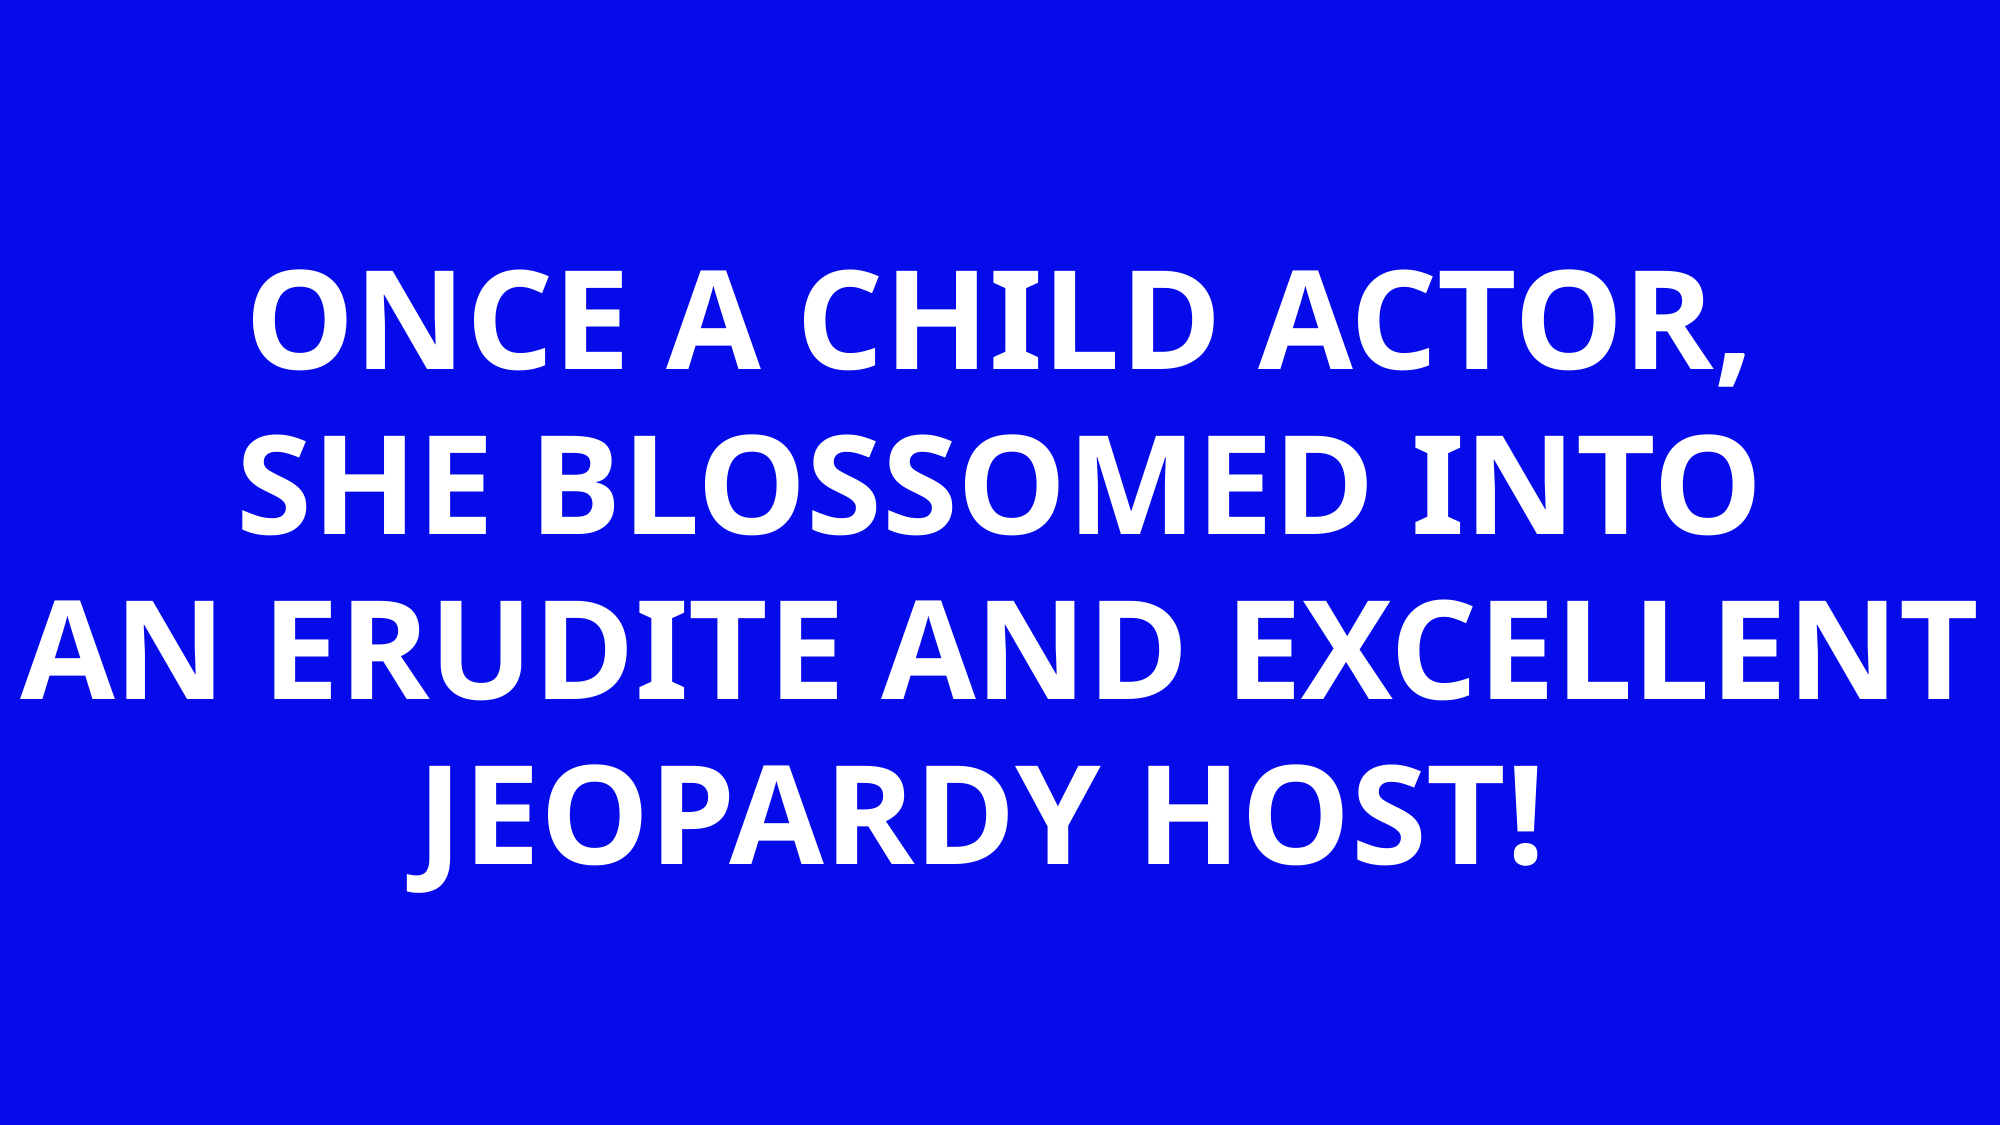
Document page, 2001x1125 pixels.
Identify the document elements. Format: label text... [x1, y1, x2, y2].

text_box ONCE A CHILD ACTOR, SHE BLOSSOMED INTO AN ERUDITE AND EXCELLENT JEOPARDY HOST! [0, 0, 2000, 1125]
